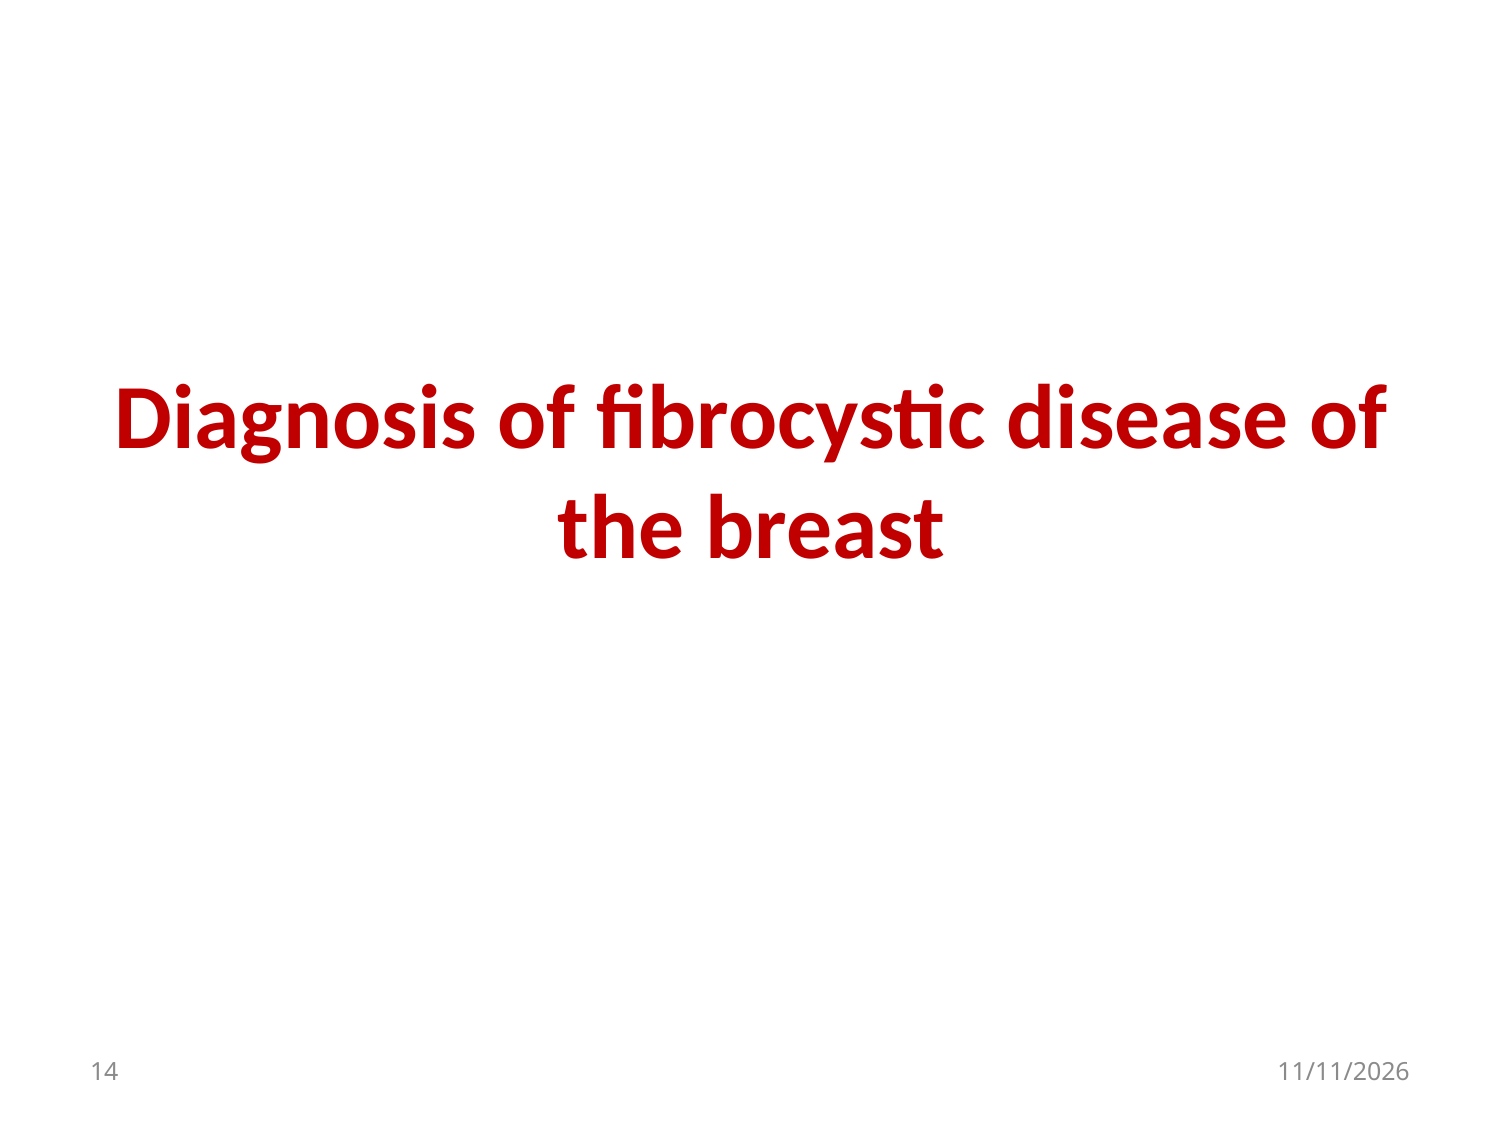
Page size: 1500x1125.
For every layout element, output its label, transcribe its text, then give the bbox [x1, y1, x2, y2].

slide_number 14 [75, 1042, 425, 1103]
title Diagnosis of fibrocystic disease of the breast [76, 373, 1427, 561]
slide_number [1074, 1042, 1425, 1103]
